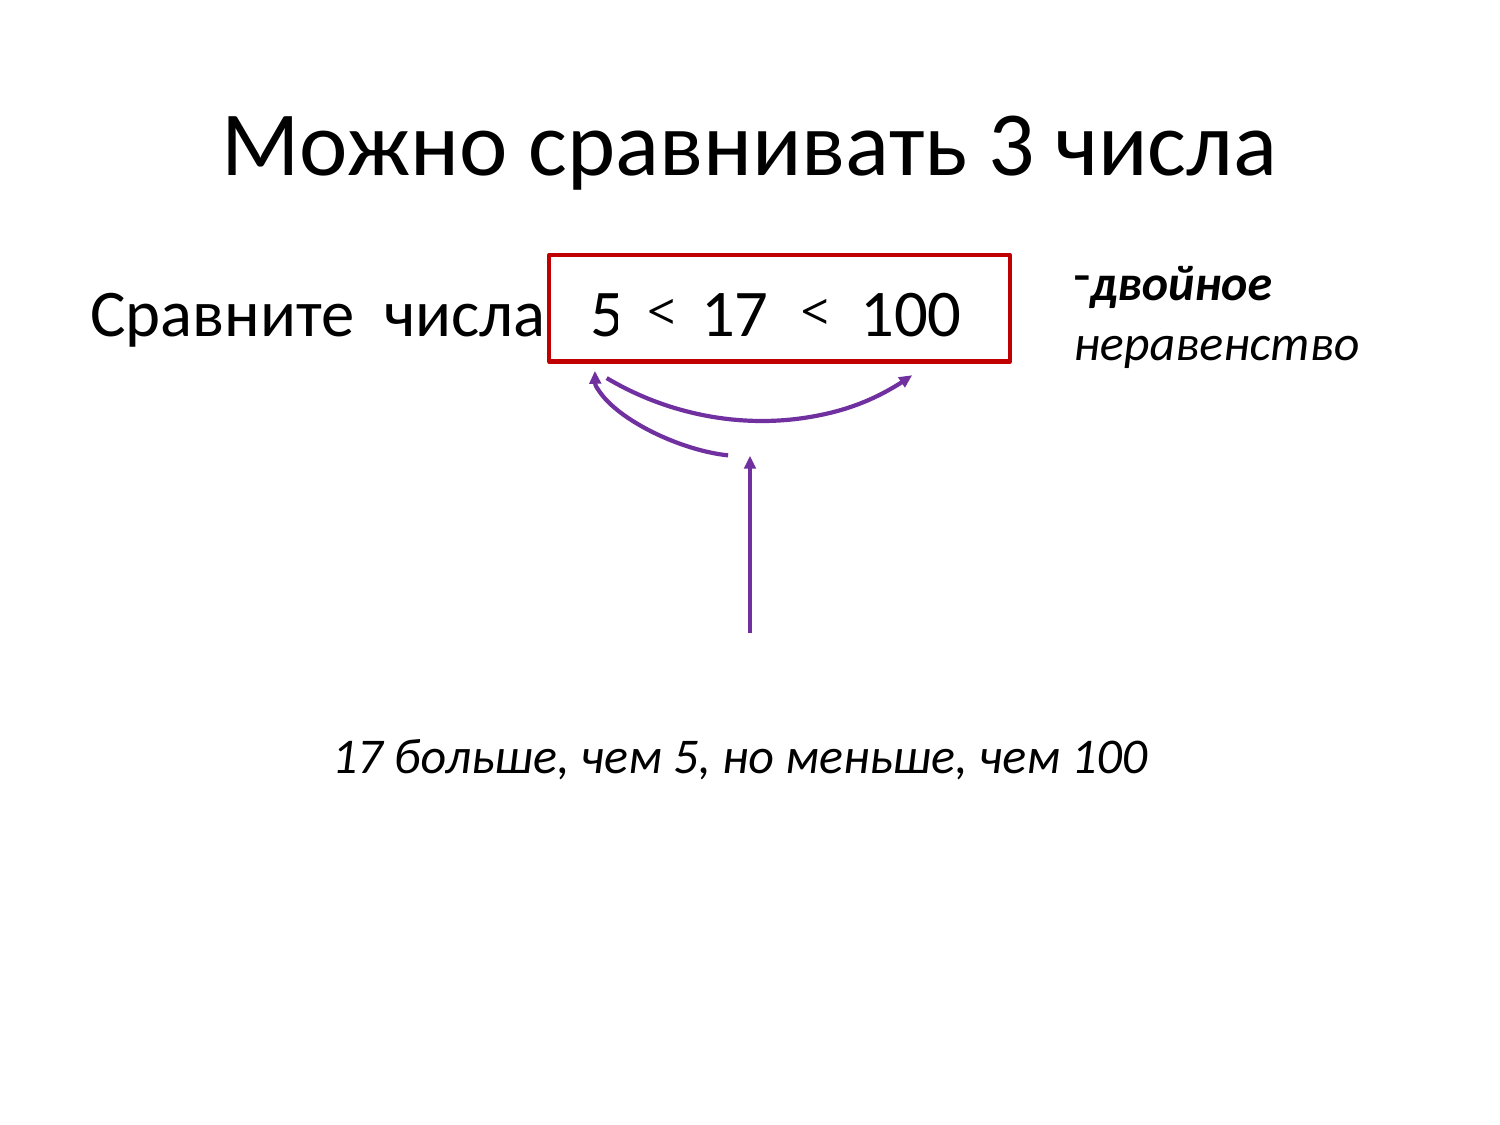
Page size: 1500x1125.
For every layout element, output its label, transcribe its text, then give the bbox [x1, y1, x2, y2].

title Можно сравнивать 3 числа [75, 45, 1425, 233]
text_box 17 больше, чем 5, но меньше, чем 100 [317, 715, 1163, 791]
list Сравните числа 5 , 17 , 100 [75, 262, 1425, 1005]
text_box [606, 193, 912, 422]
text_box [796, 253, 1012, 364]
text_box [547, 253, 694, 364]
text_box [589, 371, 729, 457]
text_box двойное неравенство [1058, 243, 1375, 379]
